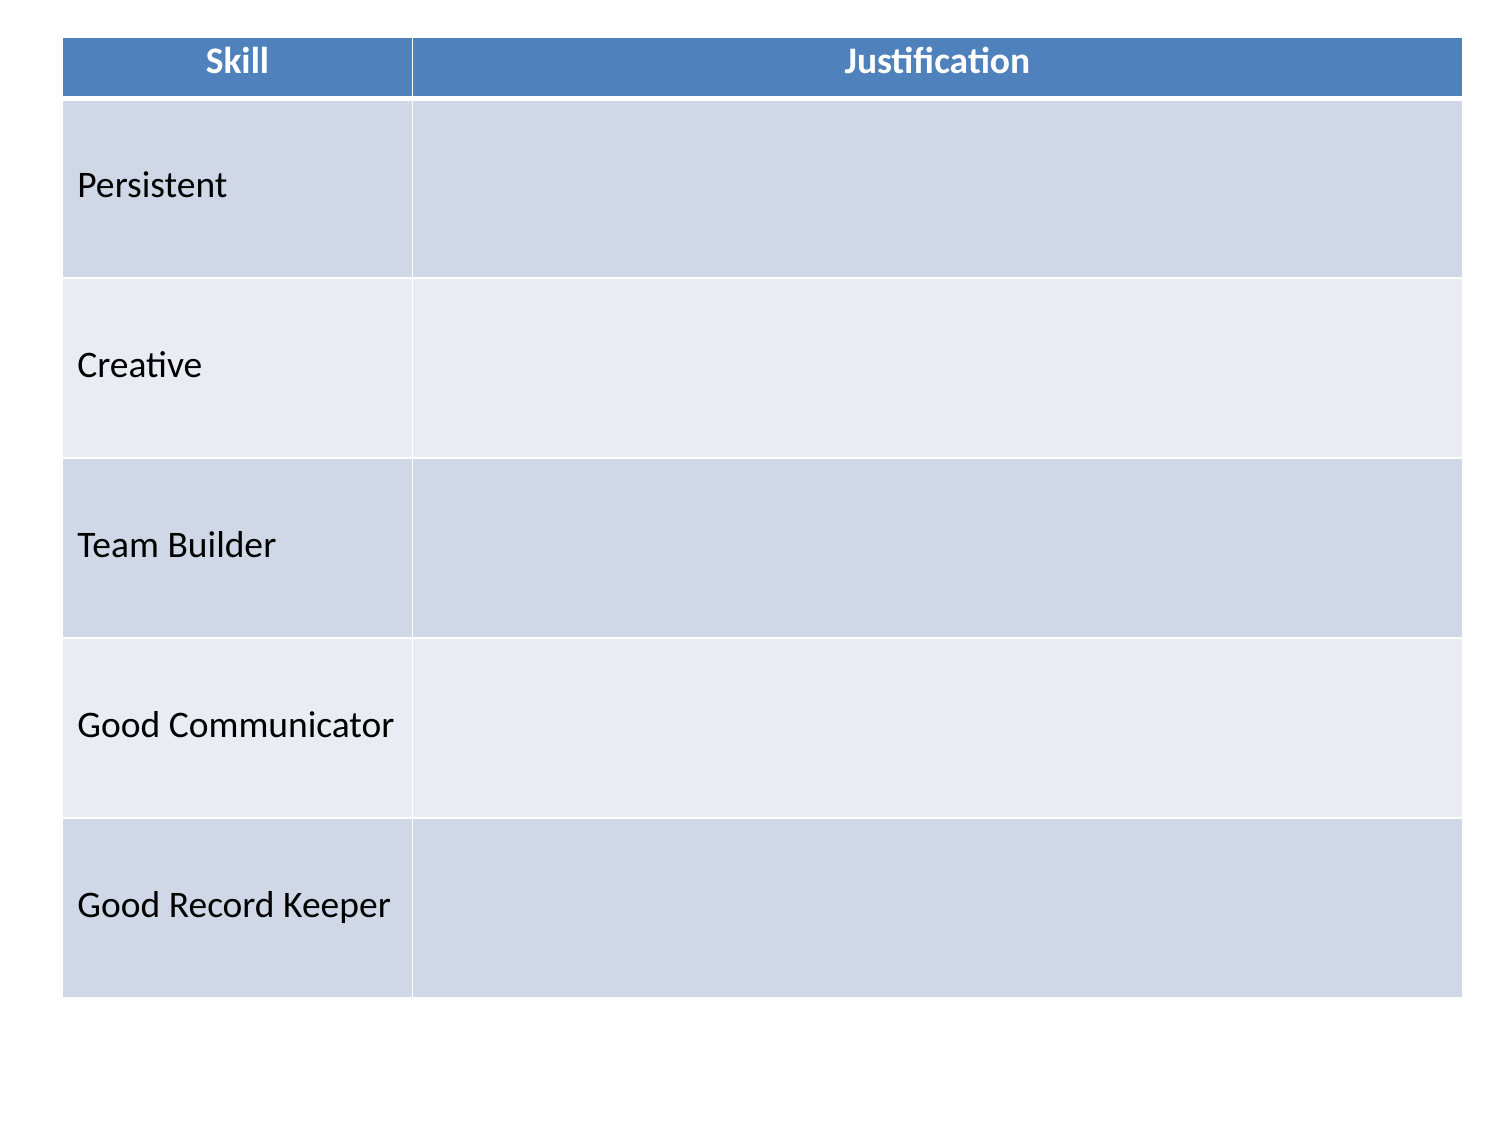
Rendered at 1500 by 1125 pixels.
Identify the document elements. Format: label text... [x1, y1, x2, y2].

table_cell [413, 279, 1462, 457]
table_cell Good Communicator [63, 639, 412, 817]
table_cell Team Builder [63, 459, 412, 637]
table_header Justification [413, 38, 1462, 96]
table_cell [413, 819, 1462, 997]
table_cell [413, 459, 1462, 637]
table_cell Creative [63, 279, 412, 457]
table_cell [413, 101, 1462, 277]
table_header Skill [63, 38, 412, 96]
table_cell [413, 639, 1462, 817]
table_cell Good Record Keeper [63, 819, 412, 997]
table_cell Persistent [63, 101, 412, 277]
